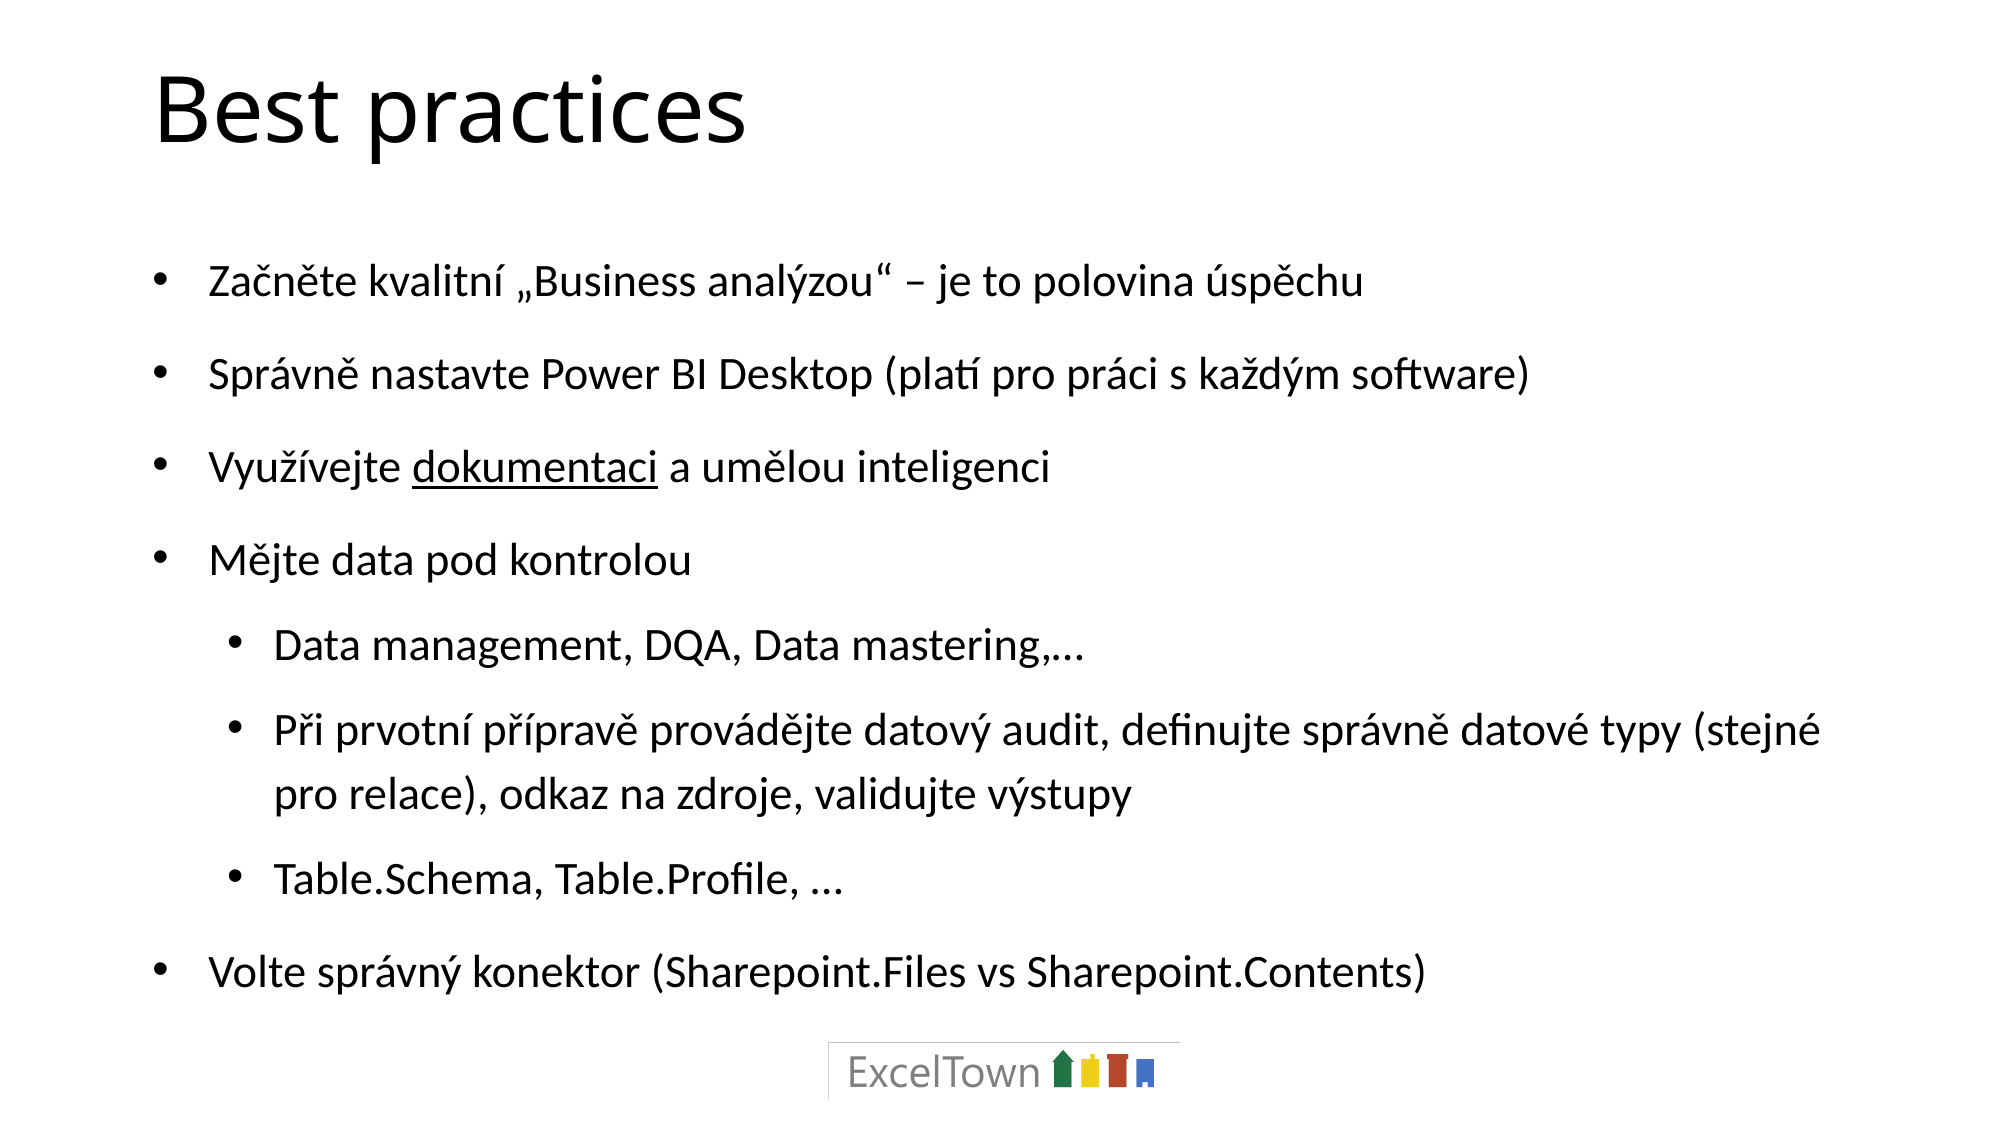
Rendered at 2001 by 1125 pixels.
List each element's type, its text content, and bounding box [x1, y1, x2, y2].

title Best practices [137, 27, 1863, 199]
list Začněte kvalitní „Business analýzou“ – je to polovina úspěchu Správně nastavte Power BI Desktop (platí pro práci s každým software) Využívejte dokumentaci a umělou inteligenci Mějte data pod kontrolou Data management, DQA, Data mastering,… Při prvotní přípravě provádějte datový audit, definujte správně datové typy (stejné pro relace), odkaz na zdroje, validujte výstupy Table.Schema, Table.Profile, … Volte správný konektor (Sharepoint.Files vs Sharepoint.Contents) [137, 234, 1863, 1014]
picture [701, 1031, 1213, 1123]
